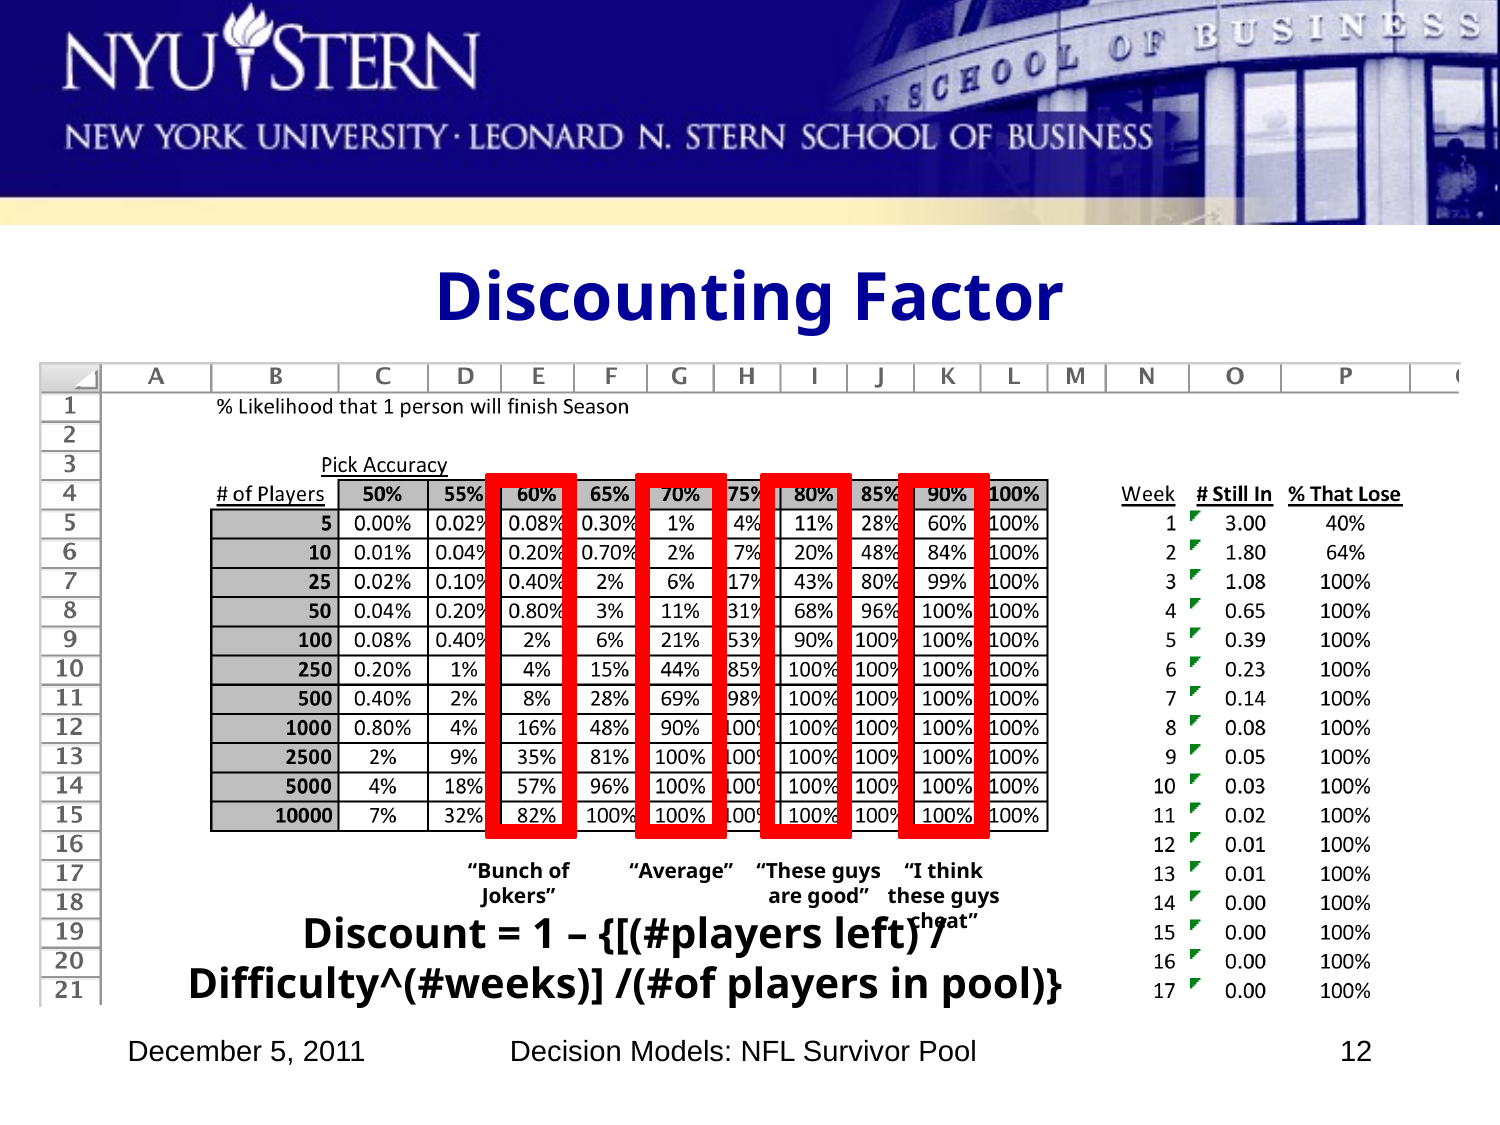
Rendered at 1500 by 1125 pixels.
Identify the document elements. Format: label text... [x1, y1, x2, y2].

title Discounting Factor [112, 224, 1388, 360]
slide_number 12 [1074, 1025, 1388, 1100]
picture [0, 0, 1500, 225]
picture [39, 362, 1461, 1007]
footer Decision Models: NFL Survivor Pool [474, 1025, 1013, 1100]
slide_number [112, 1025, 425, 1100]
